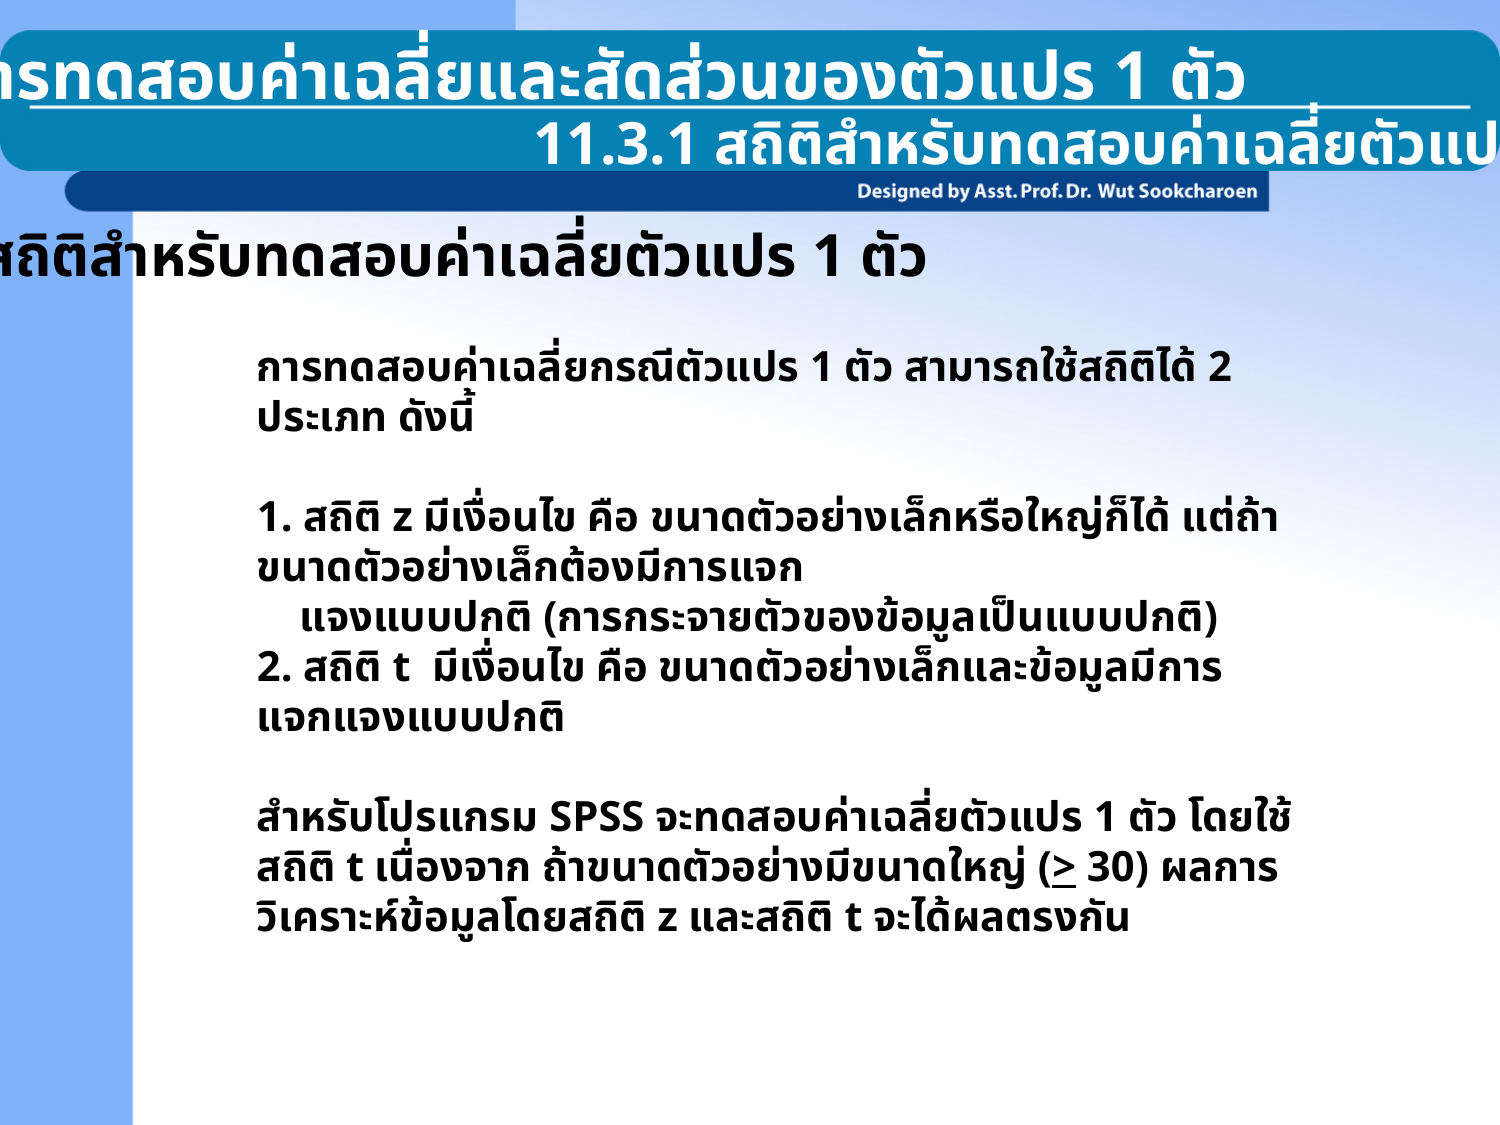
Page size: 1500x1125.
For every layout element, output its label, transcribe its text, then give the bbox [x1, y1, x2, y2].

text_box สถิติสำหรับทดสอบค่าเฉลี่ยตัวแปร 1 ตัว [0, 210, 944, 296]
text_box การทดสอบค่าเฉลี่ยกรณีตัวแปร 1 ตัว สามารถใช้สถิติได้ 2 ประเภท ดังนี้ 1. สถิติ z มีเงื่อนไข คือ ขนาดตัวอย่างเล็กหรือใหญ่ก็ได้ แต่ถ้าขนาดตัวอย่างเล็กต้องมีการแจก แจงแบบปกติ (การกระจายตัวของข้อมูลเป็นแบบปกติ) 2. สถิติ t มีเงื่อนไข คือ ขนาดตัวอย่างเล็กและข้อมูลมีการแจกแจงแบบปกติ สำหรับโปรแกรม SPSS จะทดสอบค่าเฉลี่ยตัวแปร 1 ตัว โดยใช้สถิติ t เนื่องจาก ถ้าขนาดตัวอย่างมีขนาดใหญ่ (> 30) ผลการวิเคราะห์ข้อมูลโดยสถิติ z และสถิติ t จะได้ผลตรงกัน [242, 332, 1317, 948]
text_box 11.3.1 สถิติสำหรับทดสอบค่าเฉลี่ยตัวแปรเดียว [518, 98, 1500, 184]
picture [0, 0, 1500, 53]
text_box 11.3 การทดสอบค่าเฉลี่ยและสัดส่วนของตัวแปร 1 ตัว [0, 25, 1263, 121]
picture [0, 149, 1500, 1125]
